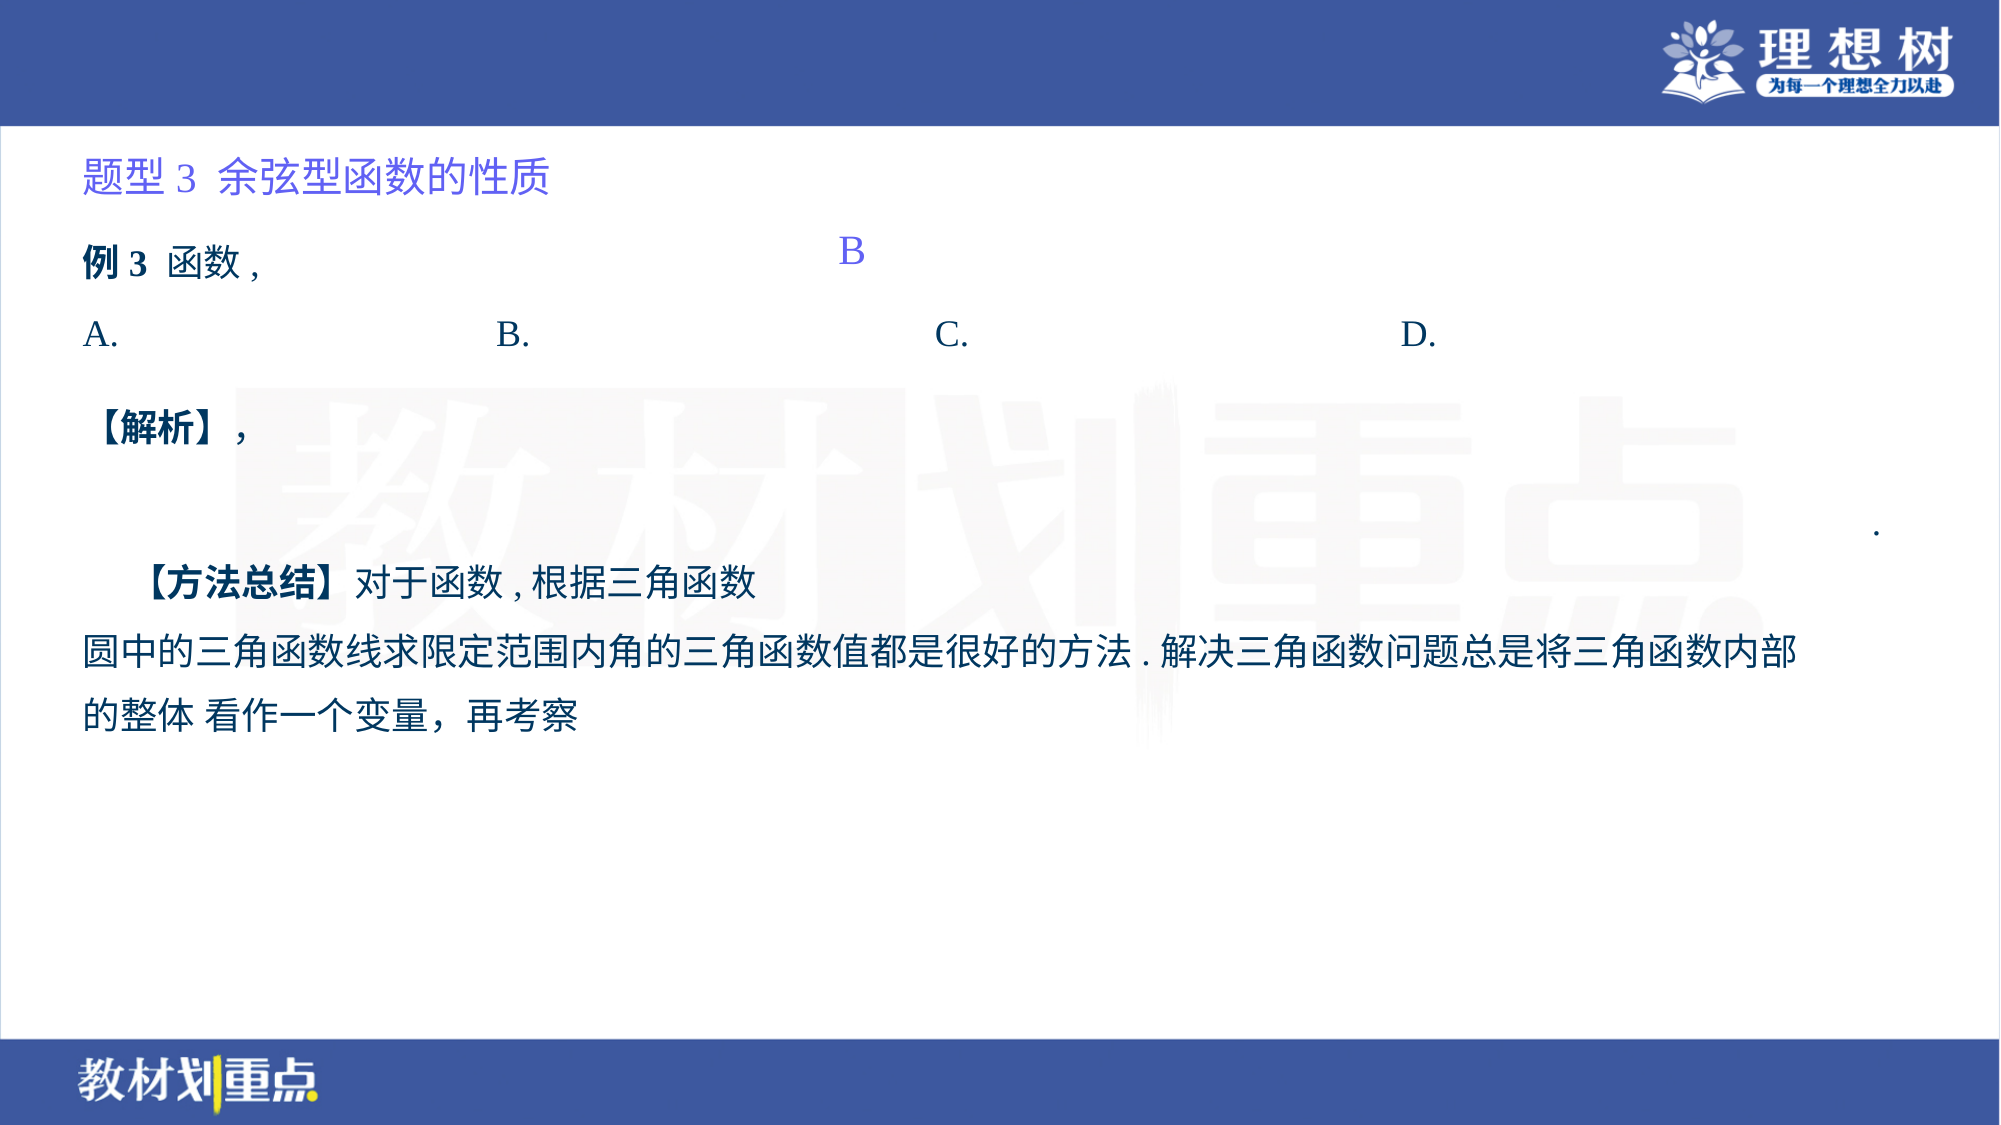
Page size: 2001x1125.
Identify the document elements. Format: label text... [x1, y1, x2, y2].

picture [0, 0, 2000, 1125]
text_box 题型3 余弦型函数的性质 [82, 129, 1817, 264]
text_box B [823, 220, 882, 271]
